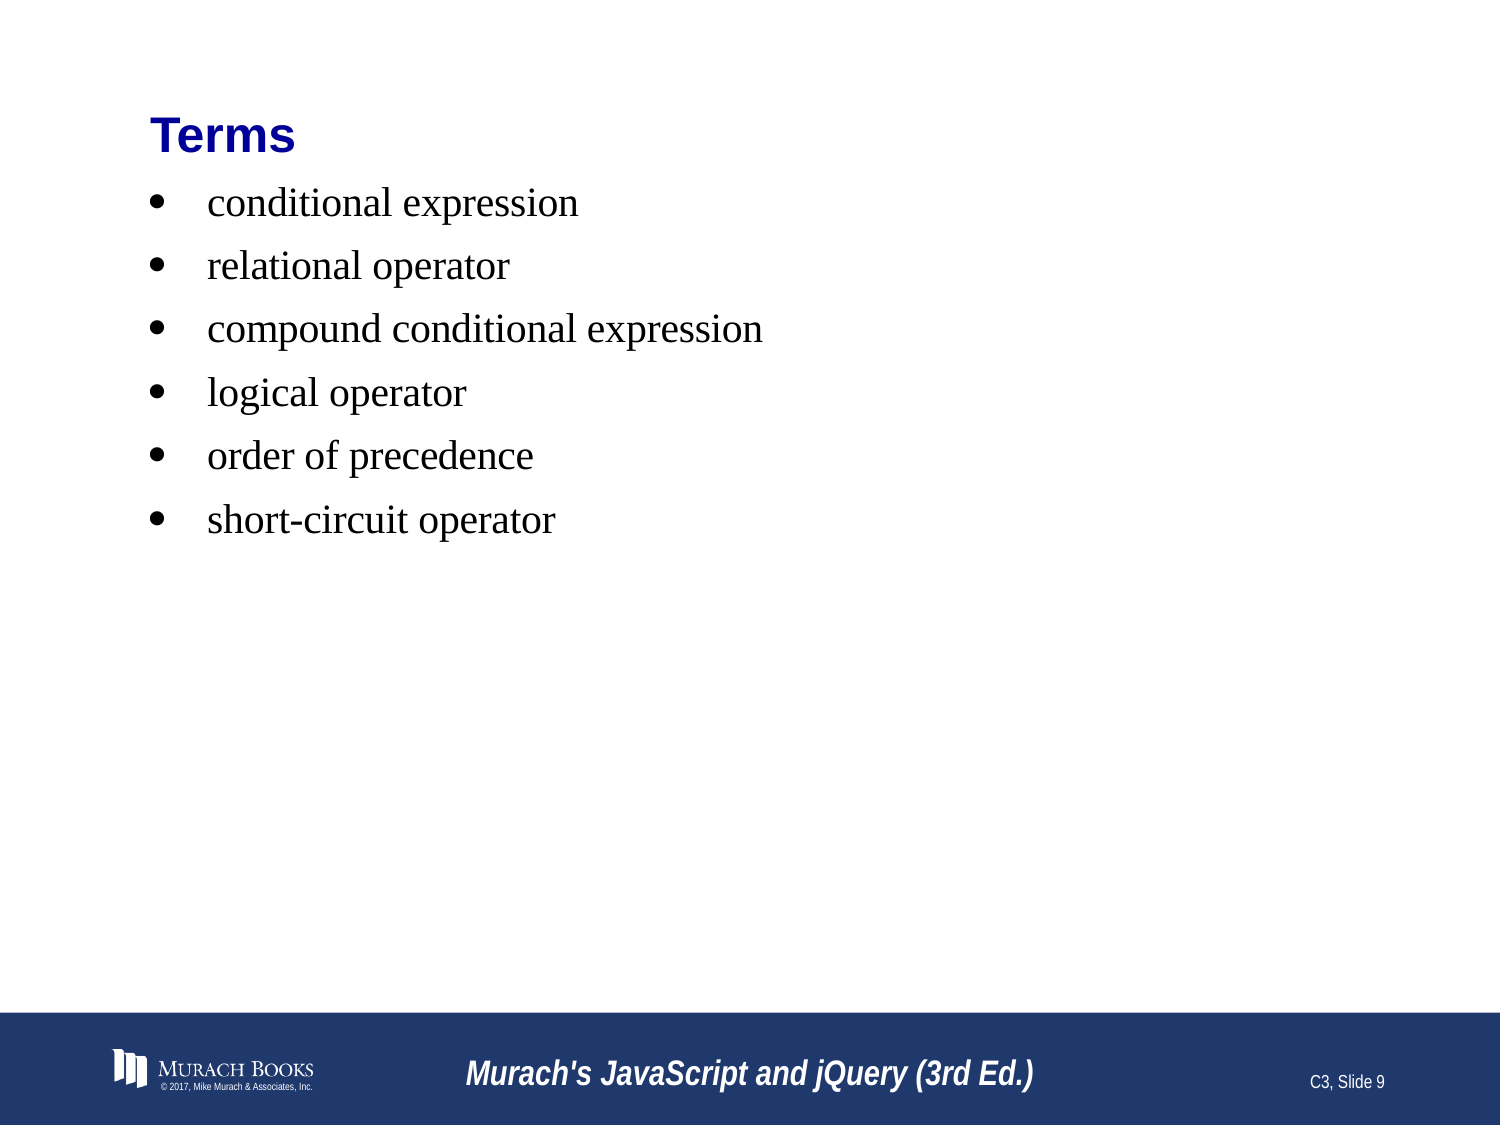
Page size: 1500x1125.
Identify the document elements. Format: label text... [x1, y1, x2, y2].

title Terms [150, 102, 1350, 164]
footer © 2017, Mike Murach & Associates, Inc. [12, 1025, 463, 1100]
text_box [149, 174, 1350, 556]
slide_number Murach's JavaScript and jQuery (3rd Ed.) [463, 1025, 1050, 1100]
slide_number C3, Slide 9 [1087, 1025, 1400, 1100]
